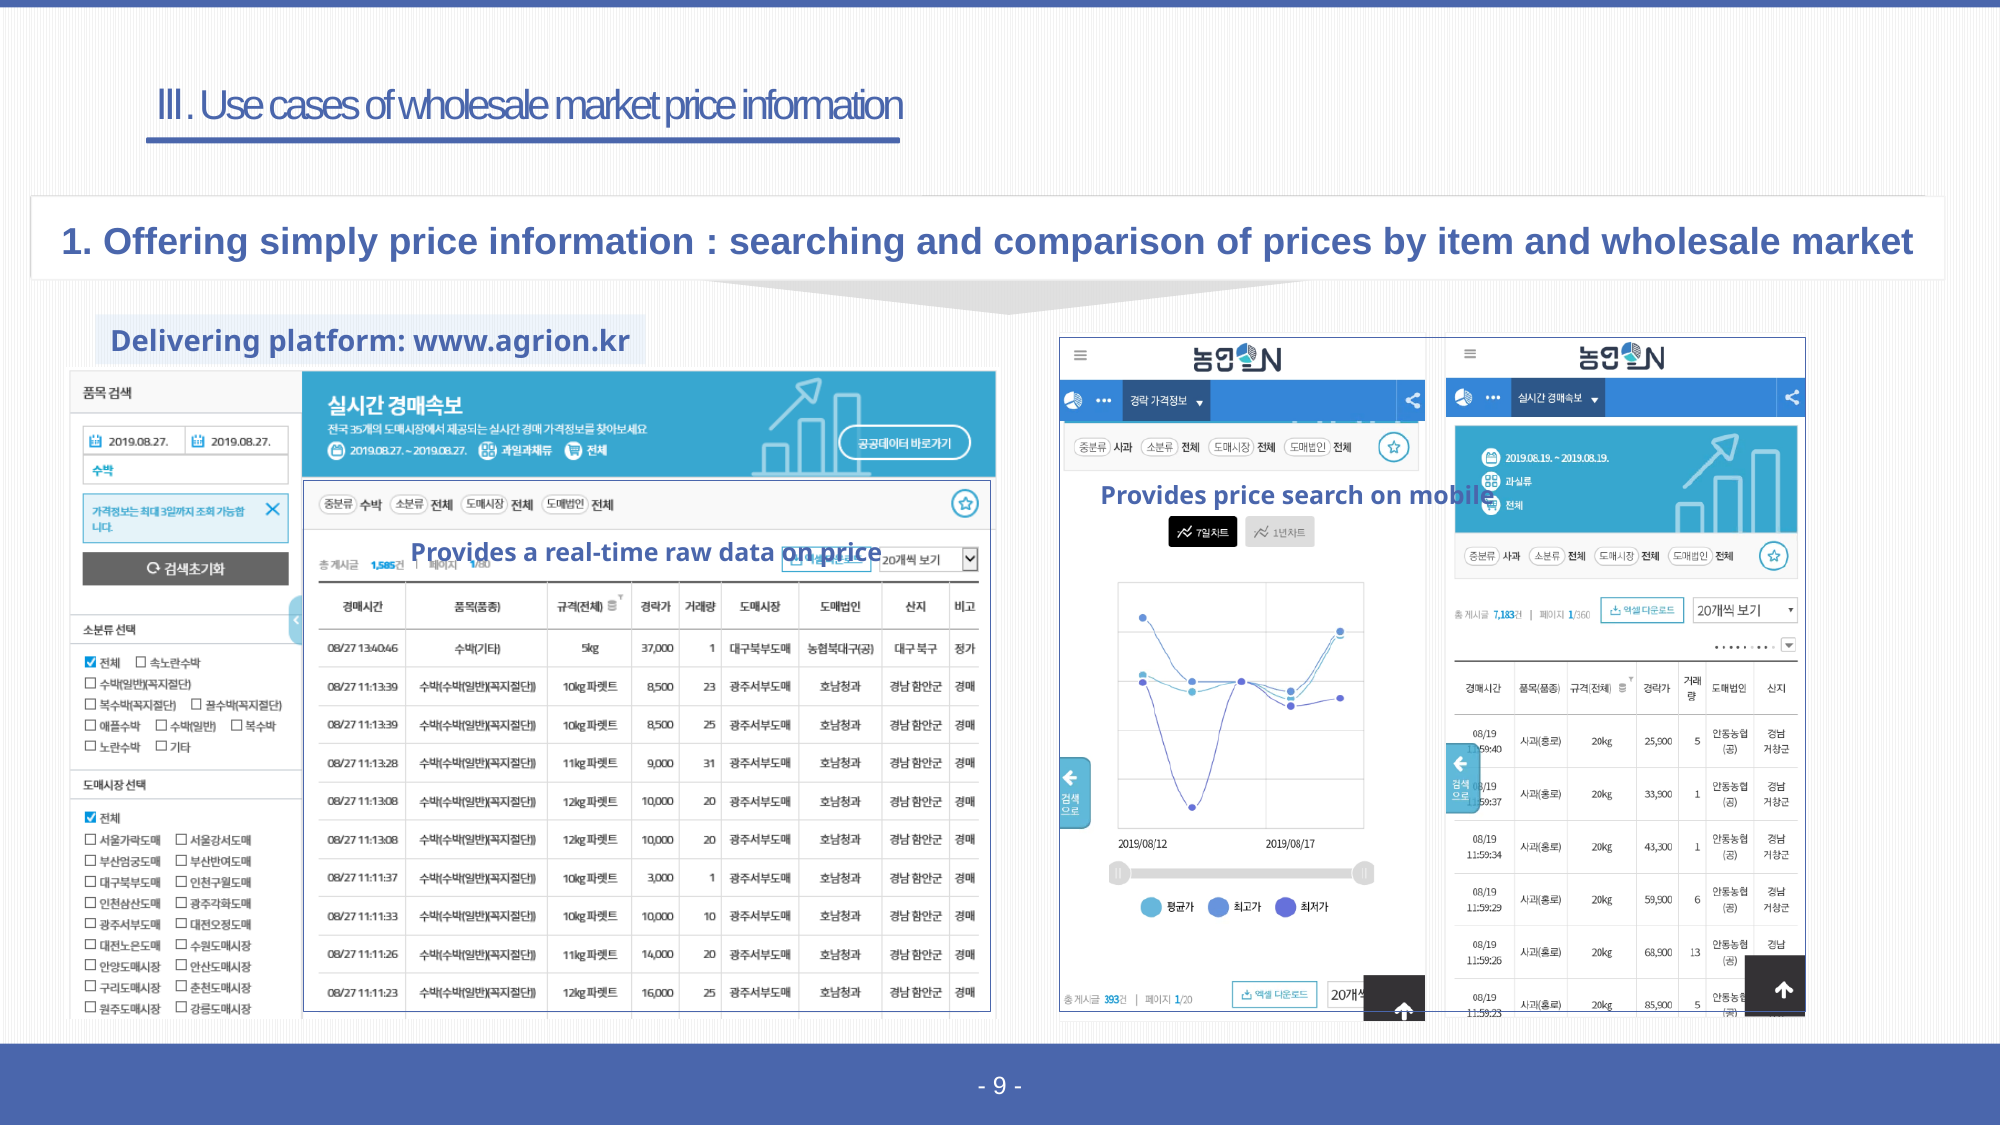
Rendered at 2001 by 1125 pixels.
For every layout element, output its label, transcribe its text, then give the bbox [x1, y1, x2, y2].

text_box [0, 0, 2000, 10]
text_box Delivering platform: www.agrion.kr [95, 314, 646, 365]
picture [1444, 332, 1806, 1018]
text_box [716, 282, 1297, 315]
text_box Provides price search on mobile [1428, 335, 1440, 1013]
picture [1059, 332, 1426, 1022]
text_box - 9 - [0, 1041, 2000, 1125]
text_box [29, 194, 1948, 282]
text_box 1. Offering simply price information : searching and comparison of prices by item and wholesale market [31, 207, 1945, 269]
text_box [144, 137, 902, 146]
picture [65, 367, 1001, 1019]
text_box Ⅲ. Use cases of wholesale market price information [138, 18, 953, 137]
